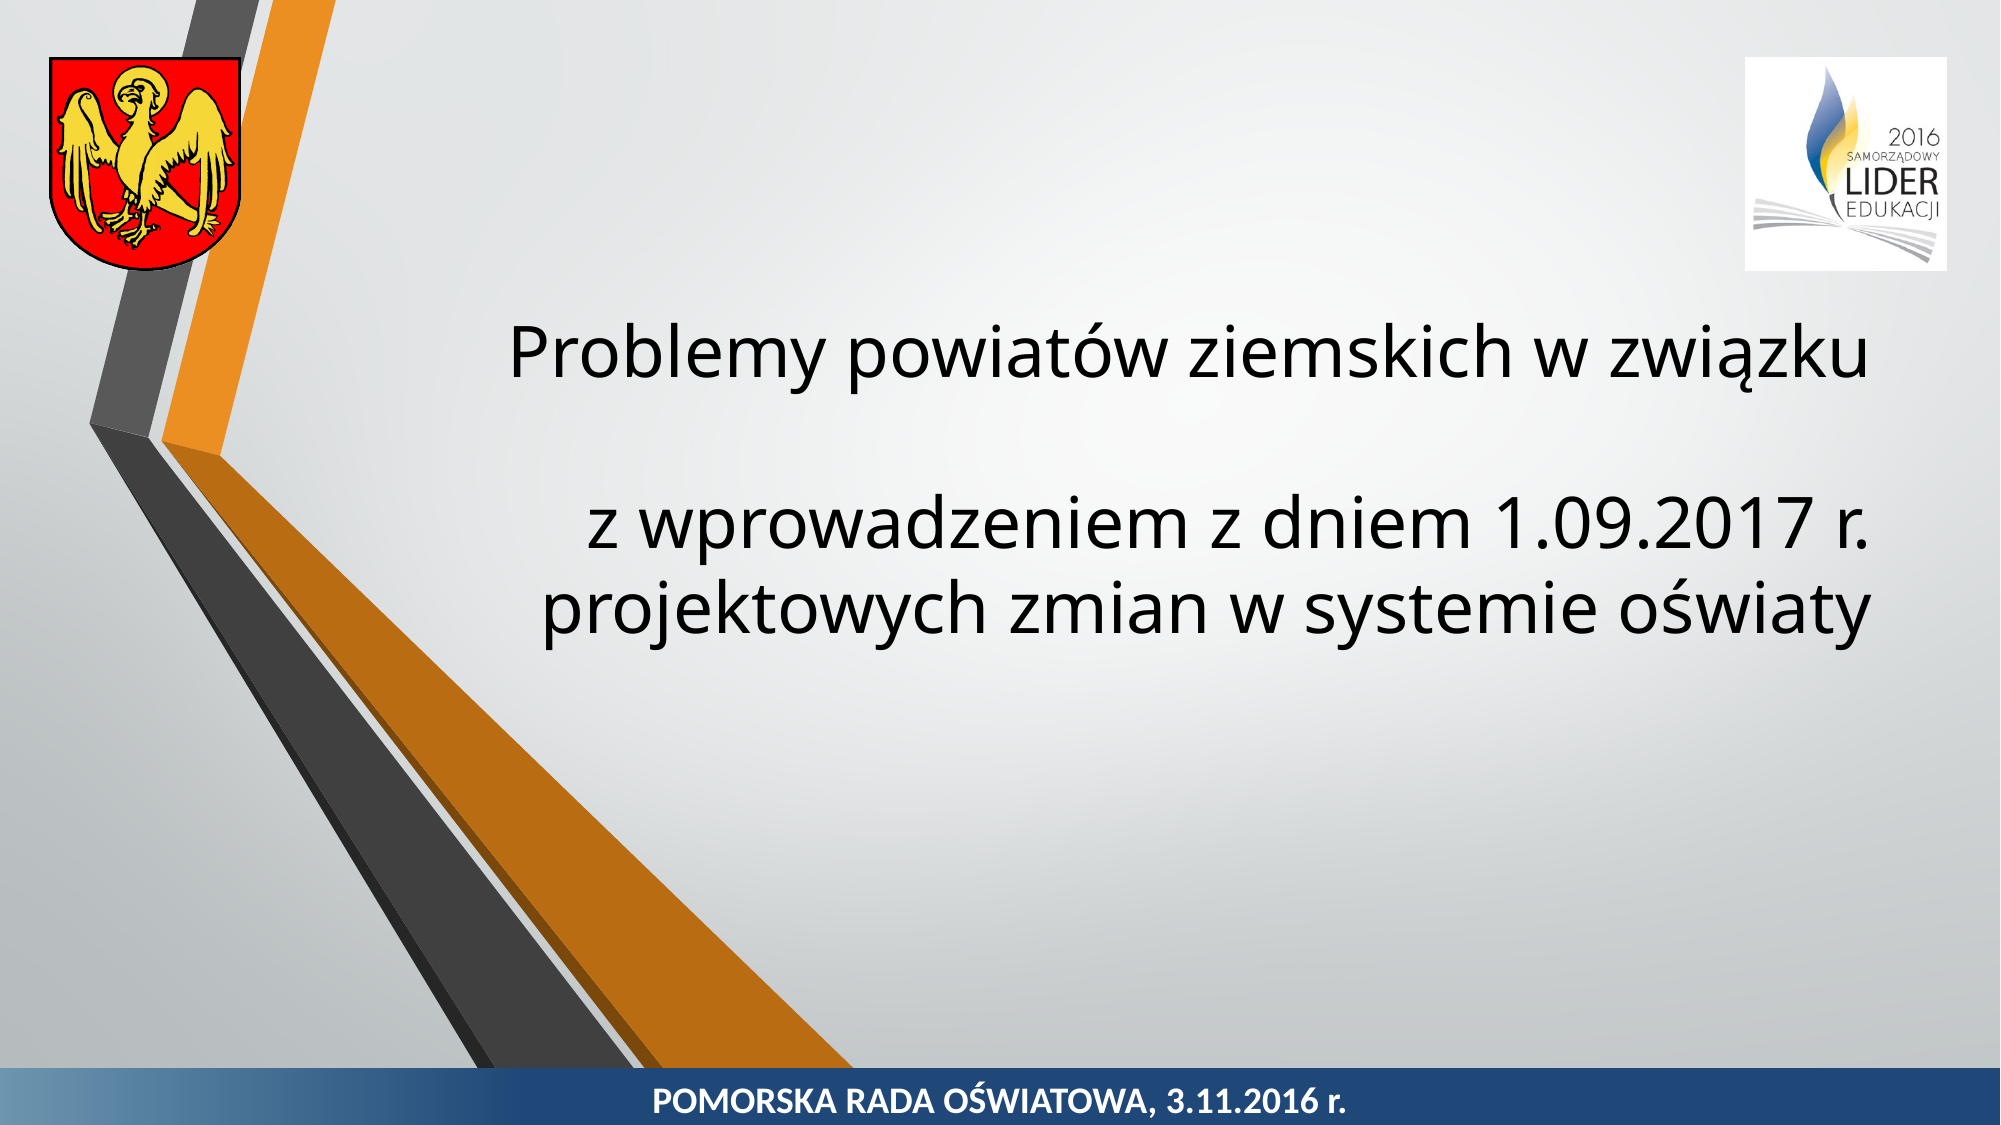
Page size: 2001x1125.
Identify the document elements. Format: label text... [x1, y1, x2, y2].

picture [1745, 57, 1948, 271]
text_box POMORSKA RADA OŚWIATOWA, 3.11.2016 r. [0, 1068, 2000, 1125]
title Problemy powiatów ziemskich w związku z wprowadzeniem z dniem 1.09.2017 r. projektowych zmian w systemie oświaty [480, 226, 1887, 656]
picture [49, 57, 241, 272]
